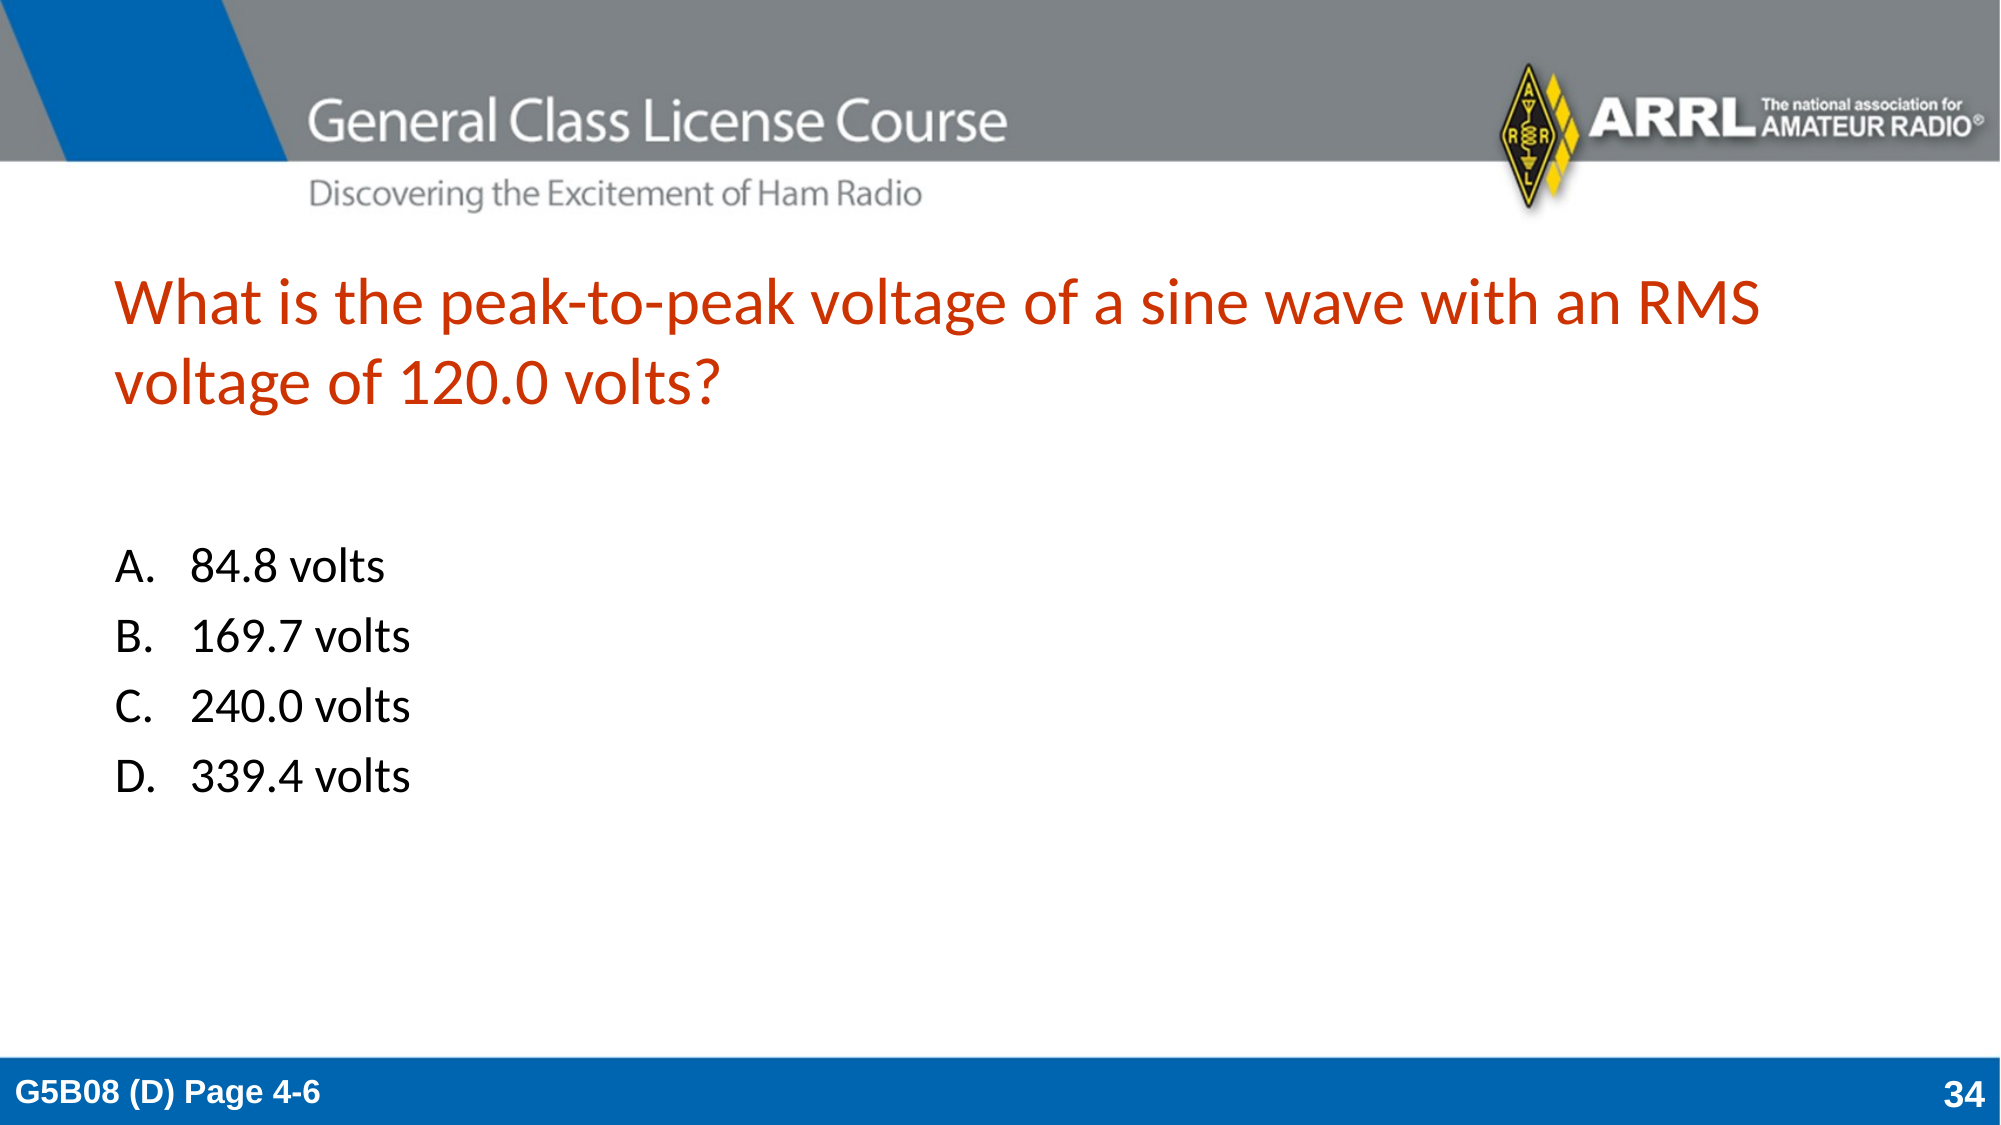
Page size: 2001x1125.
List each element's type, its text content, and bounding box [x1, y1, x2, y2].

title What is the peak-to-peak voltage of a sine wave with an RMS voltage of 120.0 volts? [99, 249, 1900, 388]
text_box G5B08 (D) Page 4-6 [0, 1062, 1313, 1118]
list 84.8 volts 169.7 volts 240.0 volts 339.4 volts [99, 525, 1900, 1005]
text_box 34 [1875, 1062, 2000, 1123]
picture [0, 0, 2001, 1125]
